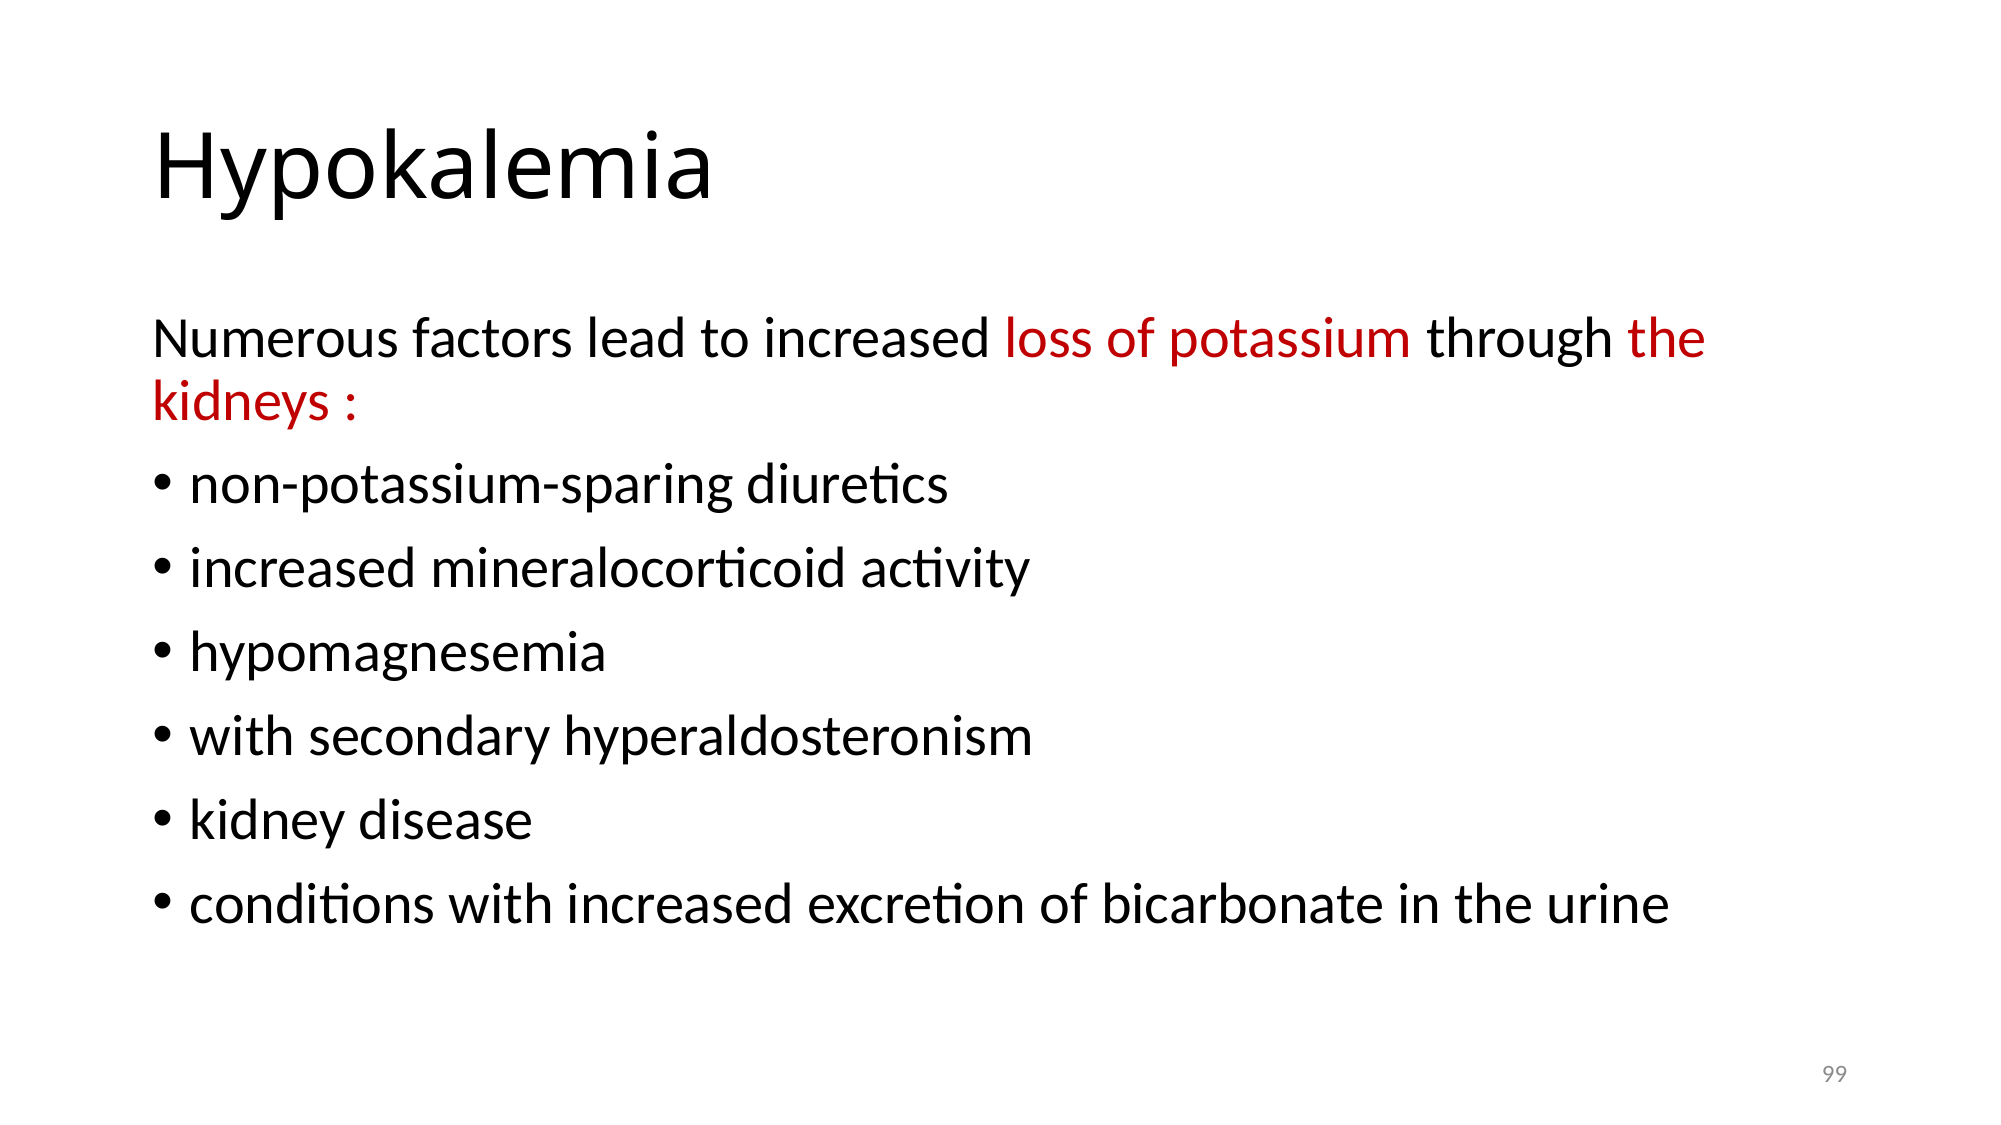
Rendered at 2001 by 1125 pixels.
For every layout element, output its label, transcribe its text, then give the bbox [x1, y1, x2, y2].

title Hypokalemia [137, 59, 1863, 278]
slide_number 99 [1412, 1042, 1863, 1103]
list Numerous factors lead to increased loss of potassium through the kidneys : non-potassium-sparing diuretics increased mineralocorticoid activity hypomagnesemia with secondary hyperaldosteronism kidney disease conditions with increased excretion of bicarbonate in the urine [137, 299, 1863, 1014]
